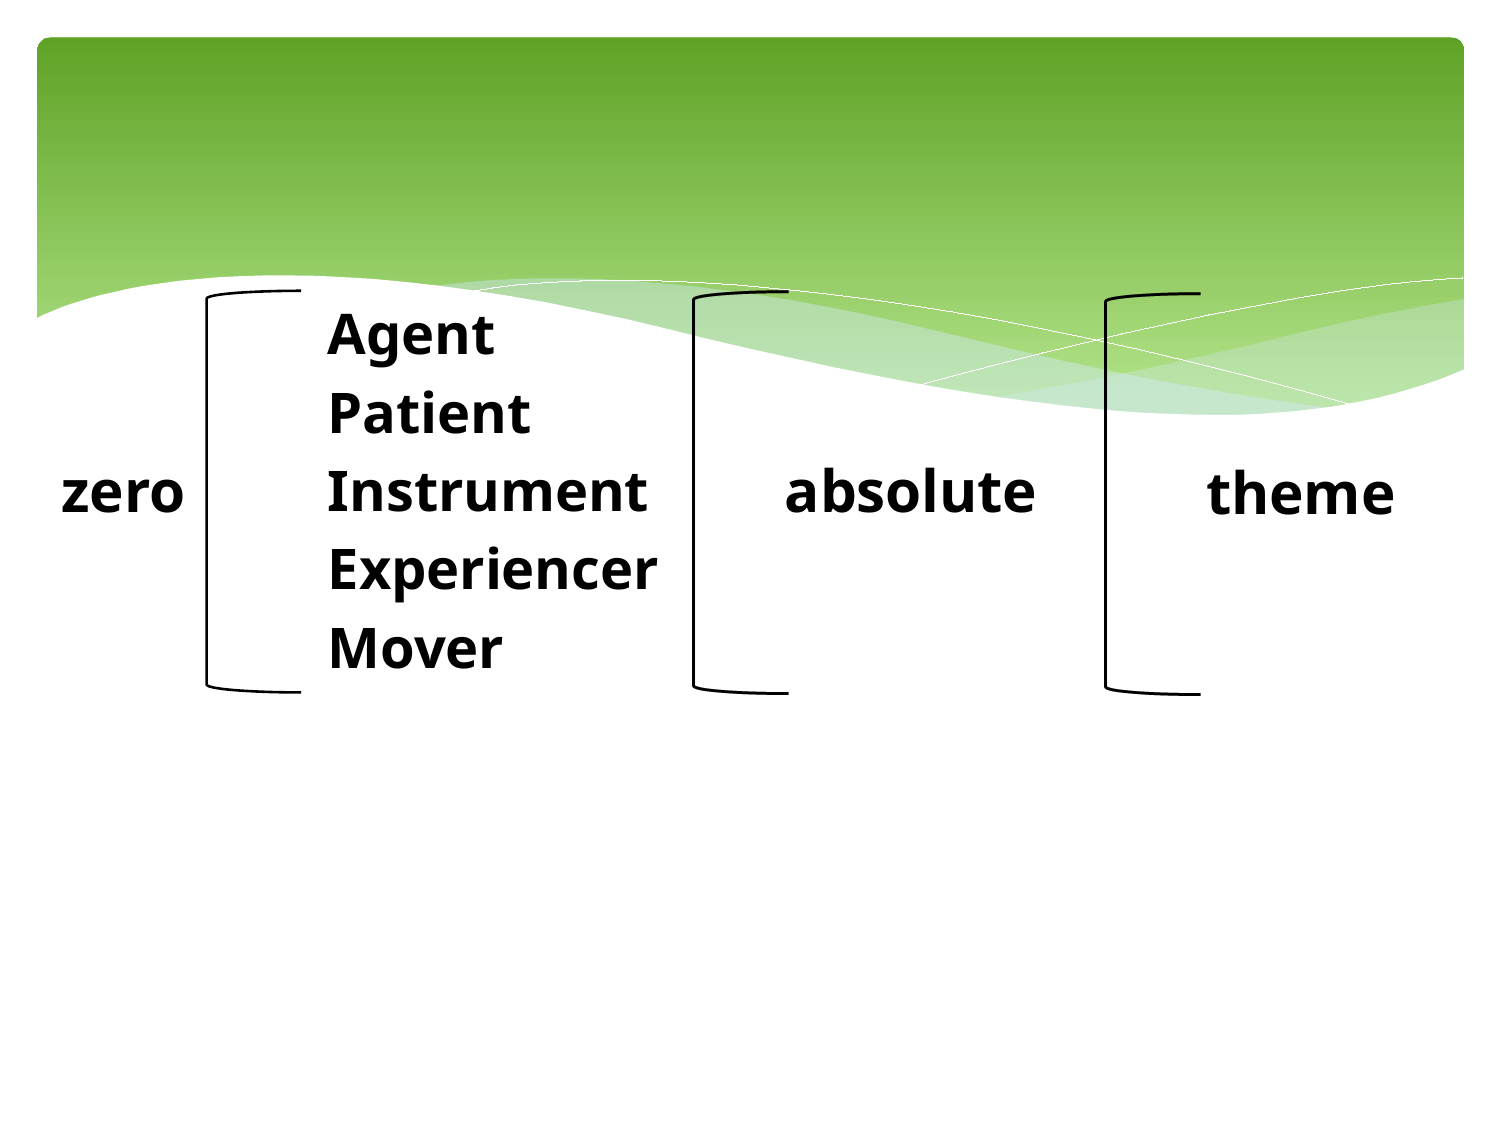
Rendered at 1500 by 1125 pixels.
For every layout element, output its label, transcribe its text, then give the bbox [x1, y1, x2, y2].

list Agent Patient Instrument Experiencer Mover [312, 291, 689, 687]
picture [692, 290, 789, 695]
text_box theme [1207, 448, 1411, 534]
text_box [205, 289, 302, 694]
text_box absolute [795, 446, 1053, 532]
text_box zero [46, 446, 201, 532]
picture [1104, 291, 1201, 697]
